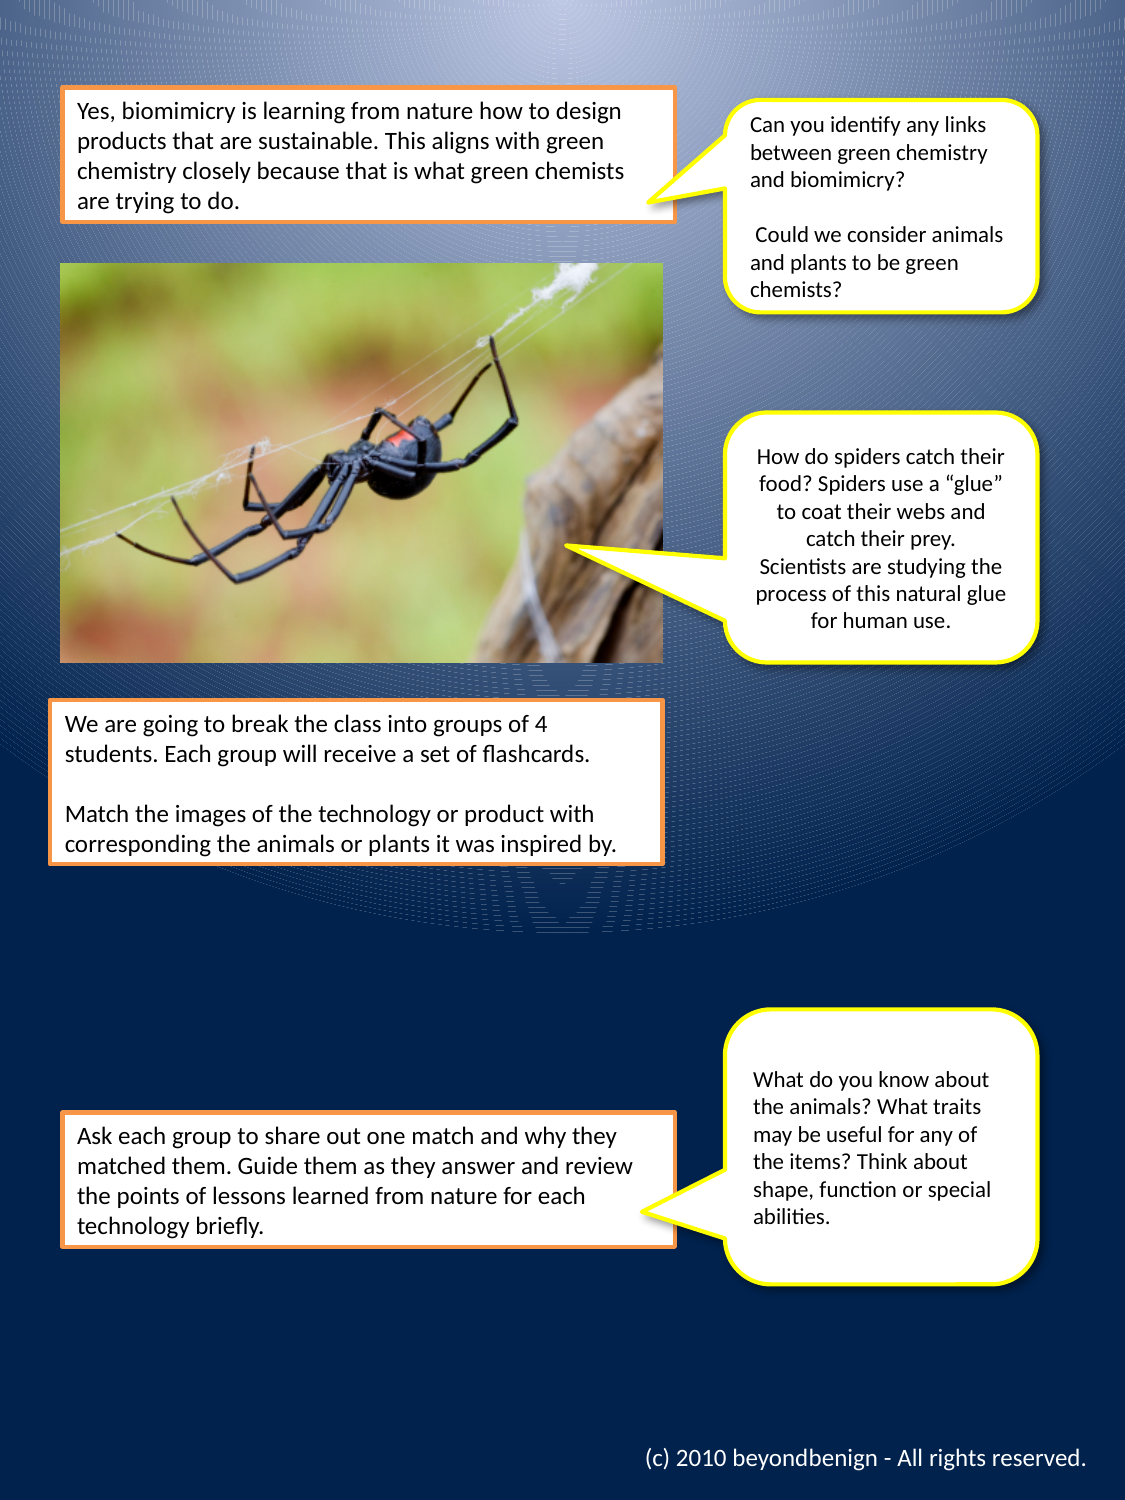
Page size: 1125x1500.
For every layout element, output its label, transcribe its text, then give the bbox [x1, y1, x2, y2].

text_box How do spiders catch their food? Spiders use a “glue” to coat their webs and catch their prey. Scientists are studying the process of this natural glue for human use. [666, 410, 1040, 665]
text_box What do you know about the animals? What traits may be useful for any of the items? Think about shape, function or special abilities. [639, 1007, 1040, 1287]
footer (c) 2010 beyondbenign - All rights reserved. [612, 1412, 1121, 1500]
text_box Can you identify any links between green chemistry and biomimicry? Could we consider animals and plants to be green chemists? [646, 97, 1040, 315]
picture [60, 263, 663, 663]
text_box Ask each group to share out one match and why they matched them. Guide them as they answer and review the points of lessons learned from nature for each technology briefly. [60, 1110, 677, 1249]
text_box Yes, biomimicry is learning from nature how to design products that are sustainable. This aligns with green chemistry closely because that is what green chemists are trying to do. [60, 85, 677, 224]
text_box We are going to break the class into groups of 4 students. Each group will receive a set of flashcards. Match the images of the technology or product with corresponding the animals or plants it was inspired by. [48, 698, 665, 866]
